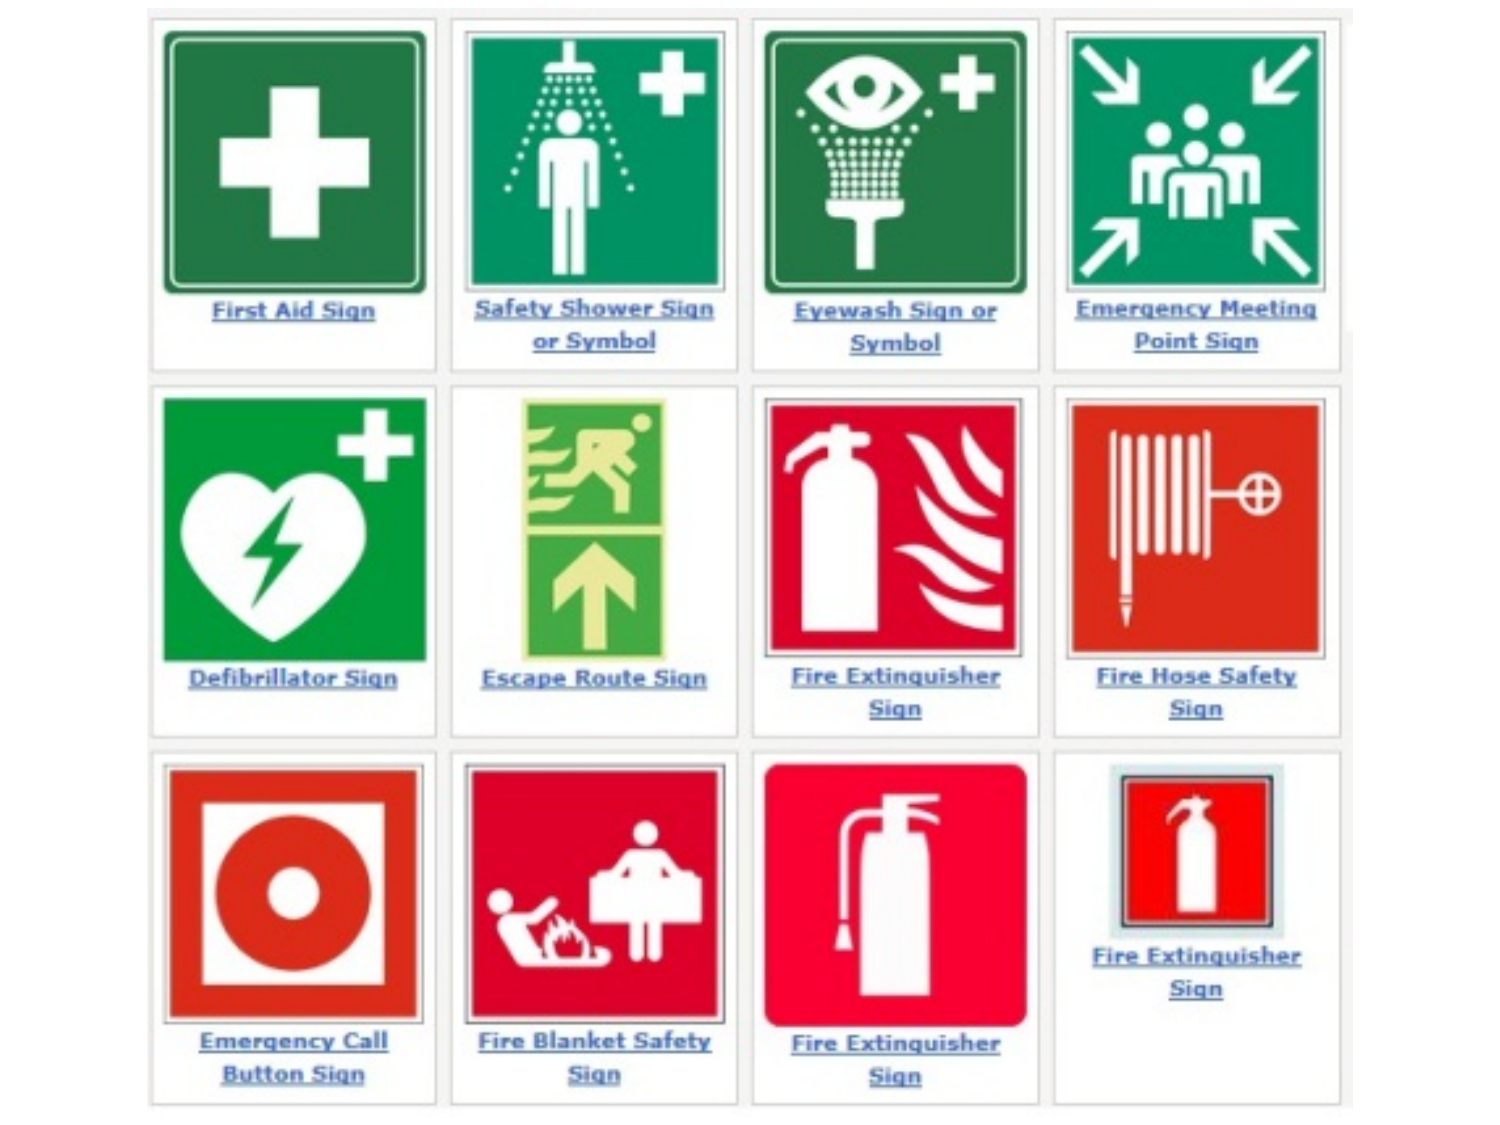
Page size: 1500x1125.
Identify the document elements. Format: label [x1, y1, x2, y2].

picture [147, 8, 1353, 1117]
